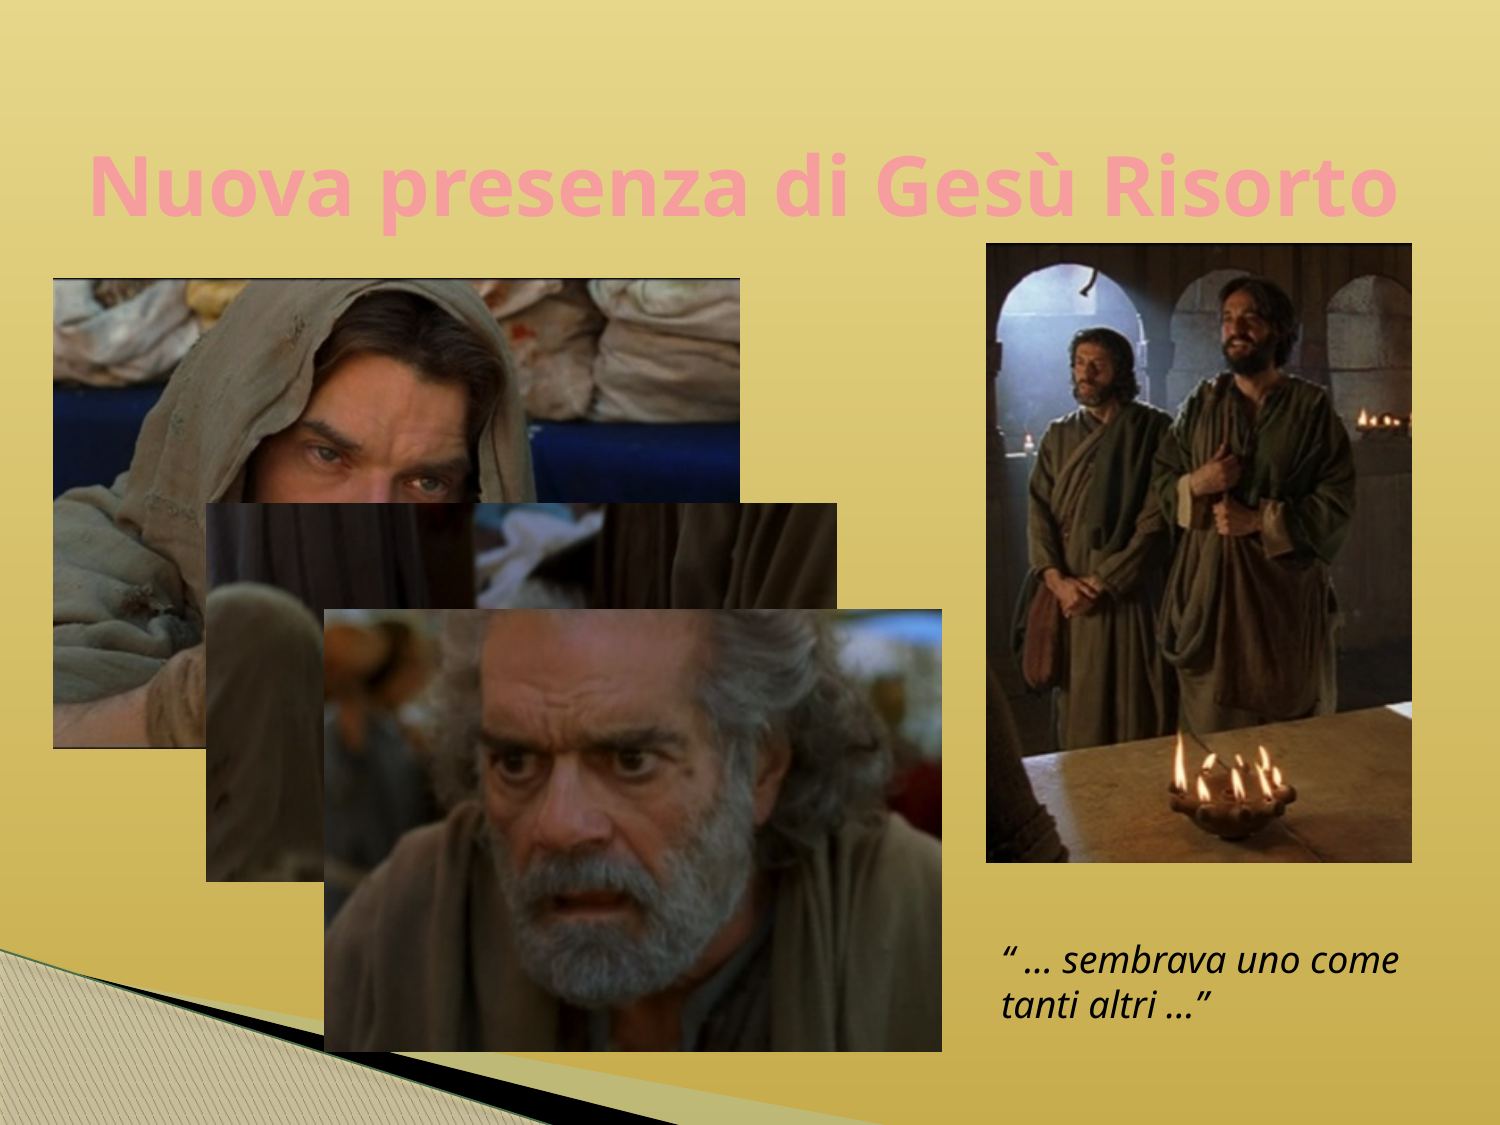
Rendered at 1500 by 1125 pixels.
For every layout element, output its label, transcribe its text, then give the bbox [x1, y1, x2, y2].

text_box Nuova presenza di Gesù Risorto [71, 125, 1416, 241]
picture [985, 243, 1412, 863]
text_box “ … sembrava uno come tanti altri …” [986, 928, 1447, 1034]
picture [52, 278, 942, 1052]
